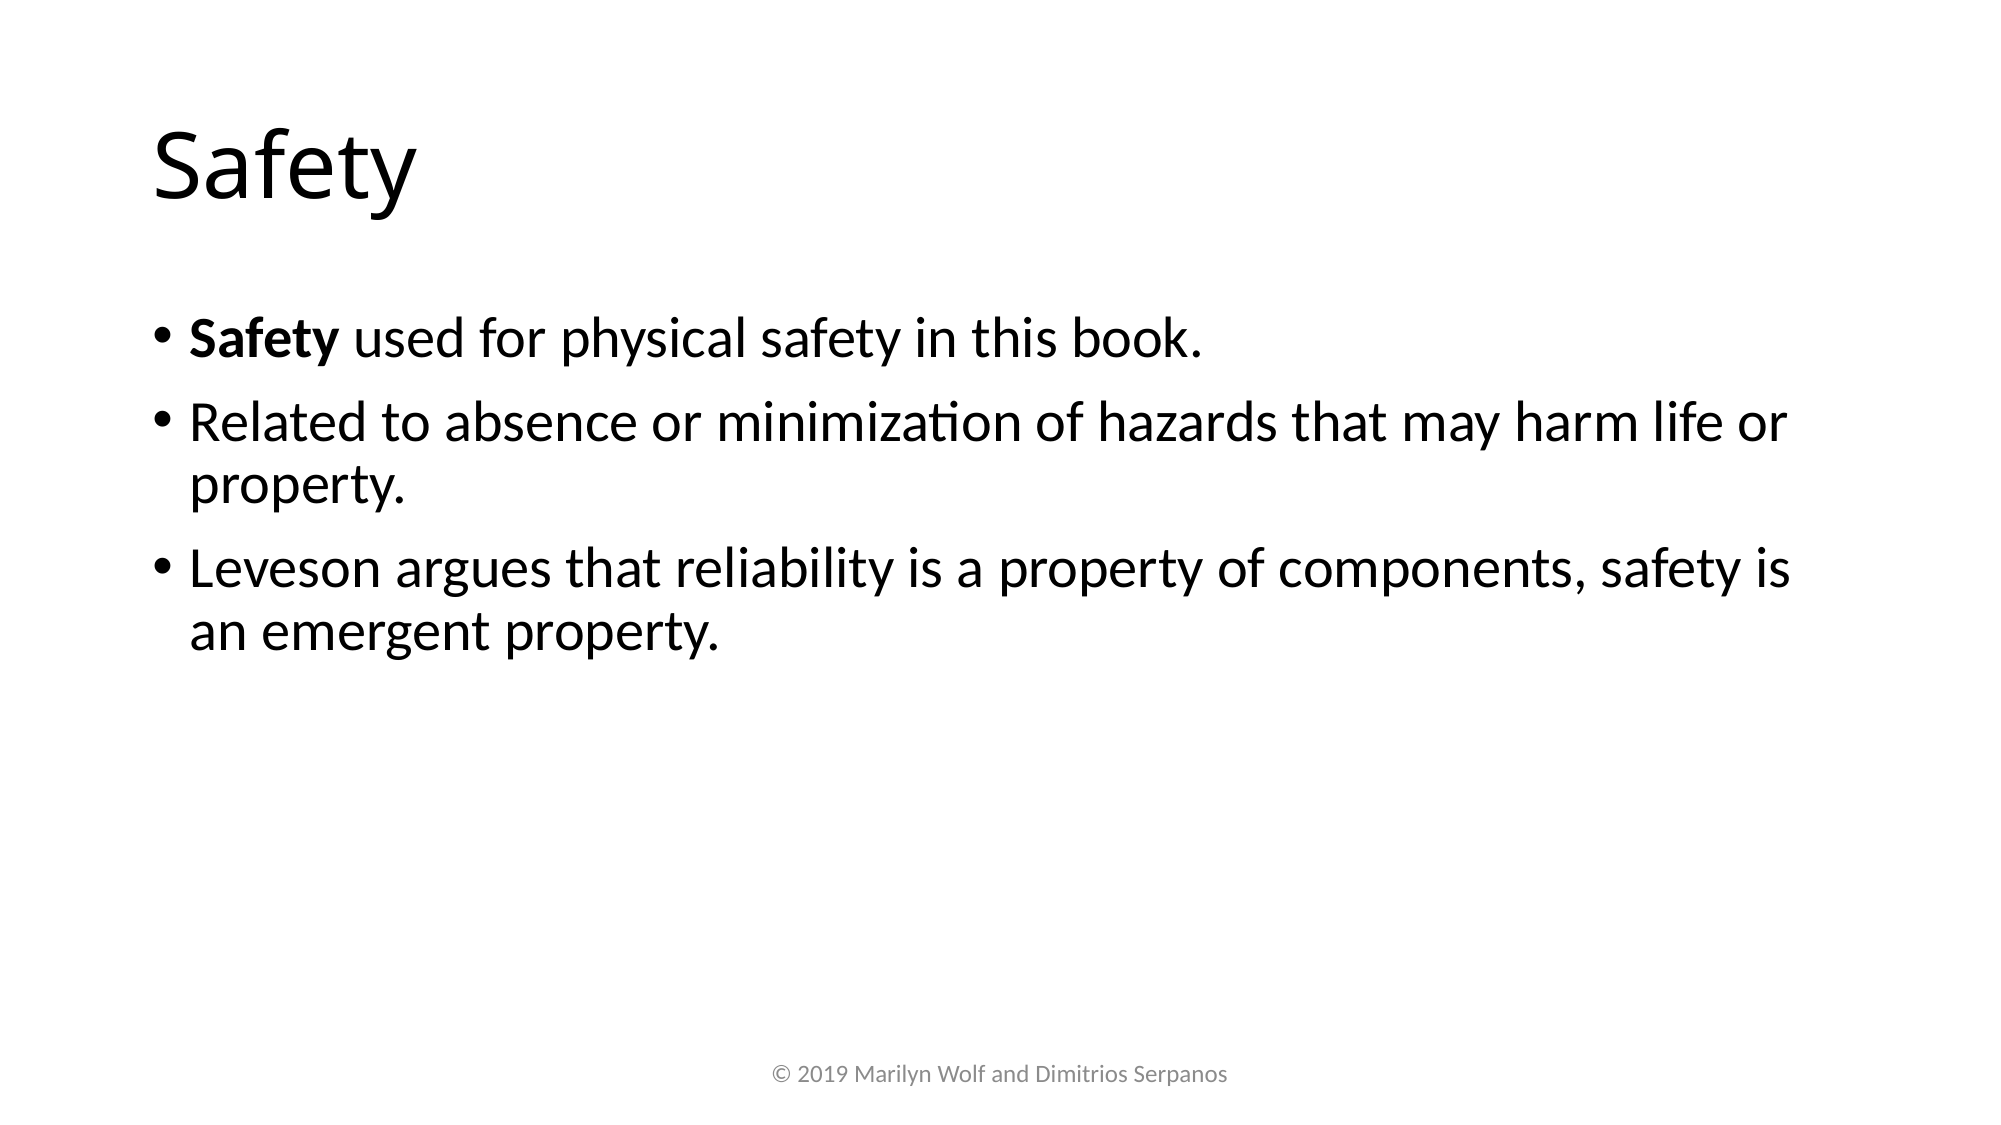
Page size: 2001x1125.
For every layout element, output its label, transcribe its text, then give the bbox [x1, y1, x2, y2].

footer © 2019 Marilyn Wolf and Dimitrios Serpanos [662, 1042, 1338, 1103]
list Safety used for physical safety in this book. Related to absence or minimization of hazards that may harm life or property. Leveson argues that reliability is a property of components, safety is an emergent property. [137, 299, 1863, 1014]
title Safety [137, 59, 1863, 278]
